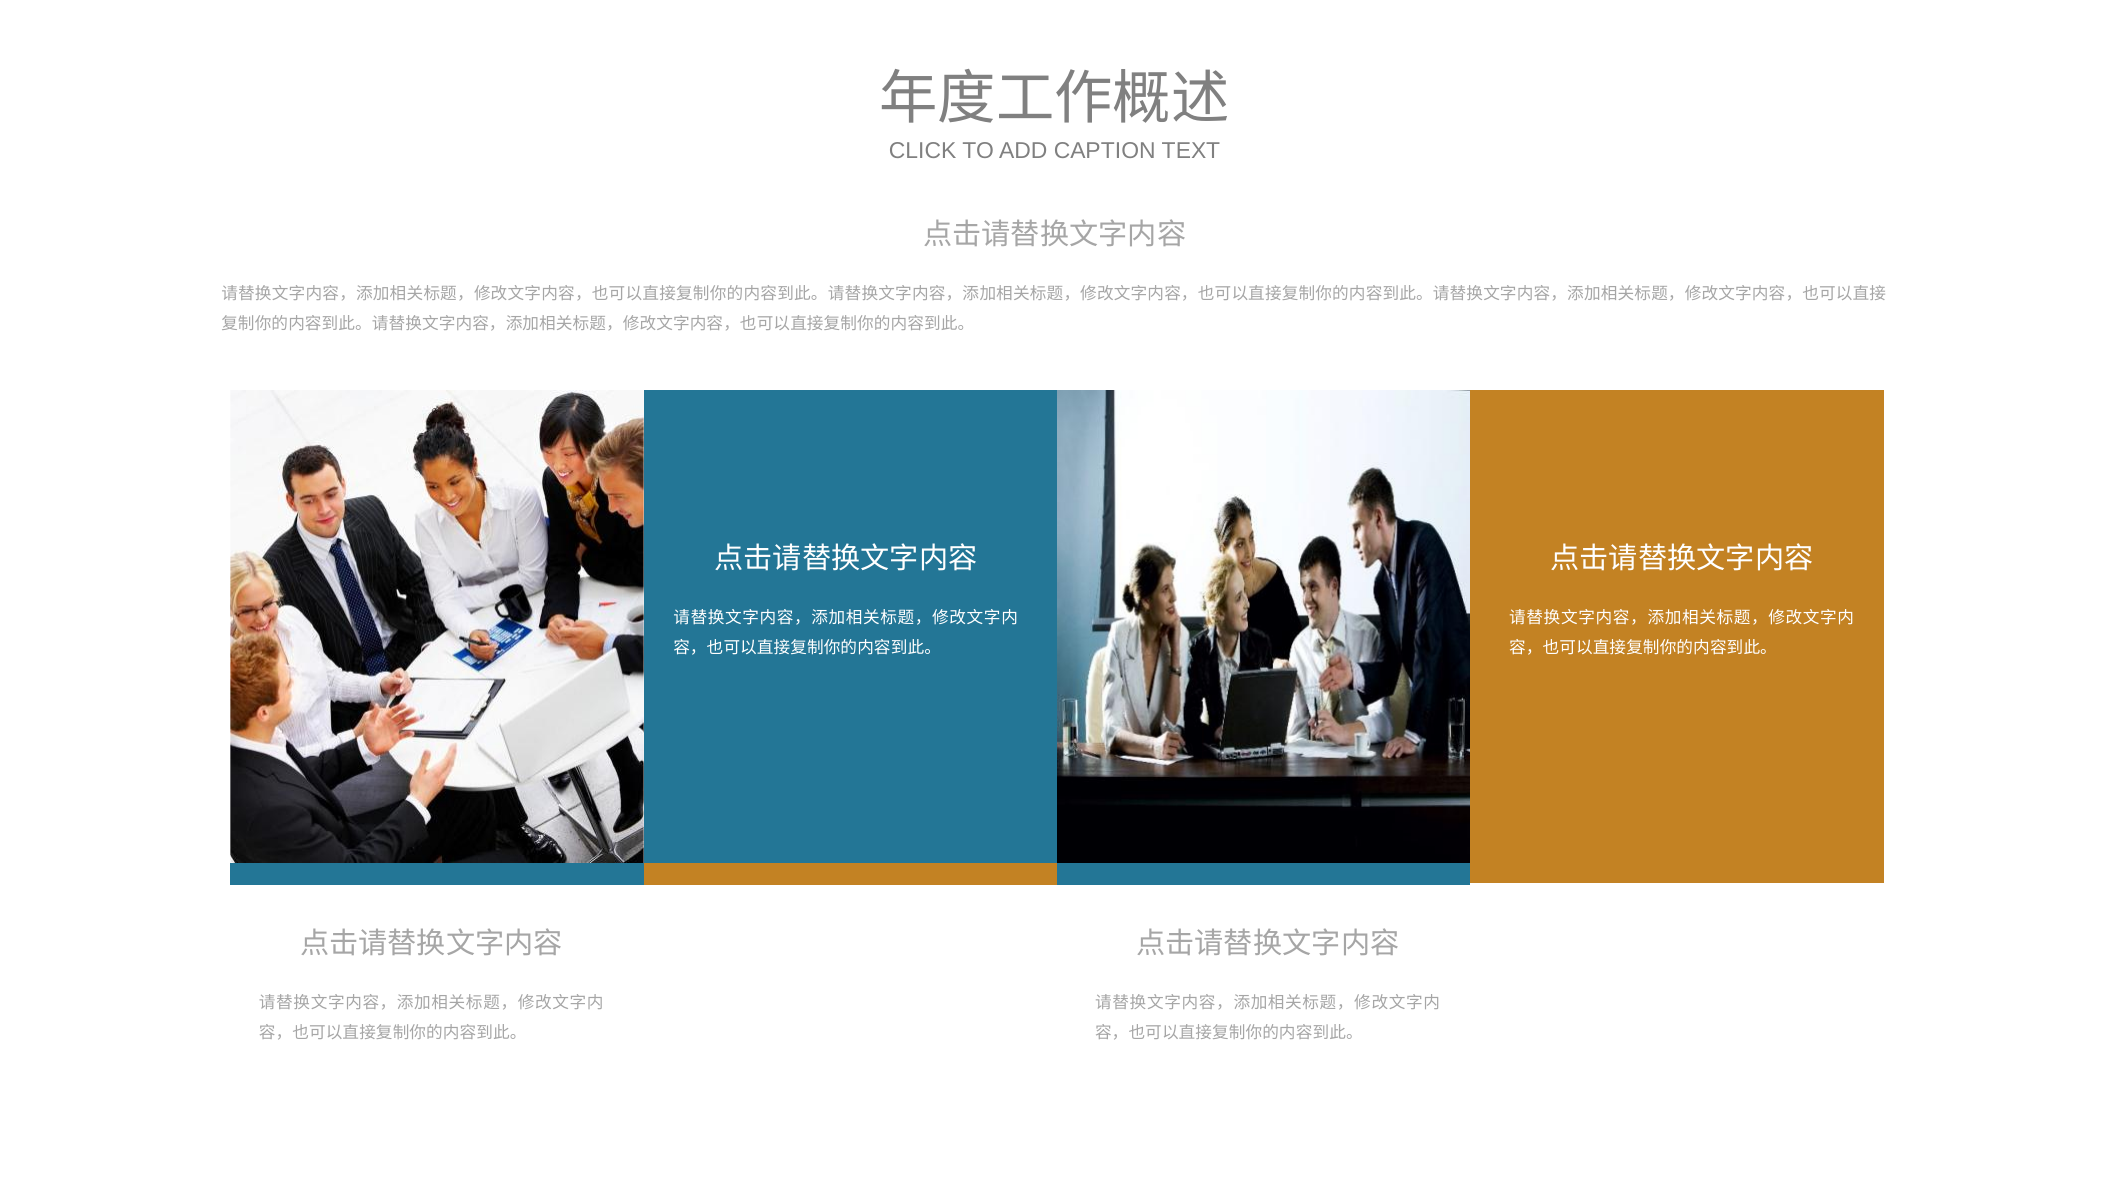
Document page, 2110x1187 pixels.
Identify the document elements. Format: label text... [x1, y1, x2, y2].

text_box 点击请替换文字内容 [1541, 539, 1823, 575]
text_box [229, 389, 645, 864]
text_box 请替换文字内容，添加相关标题，修改文字内容，也可以直接复制你的内容到此。 [1509, 597, 1855, 658]
text_box CLICK TO ADD CAPTION TEXT [865, 135, 1245, 163]
text_box [1057, 862, 1471, 885]
text_box 请替换文字内容，添加相关标题，修改文字内容，也可以直接复制你的内容到此。 [673, 597, 1019, 658]
text_box [643, 390, 1057, 863]
text_box 点击请替换文字内容 [913, 215, 1196, 251]
text_box [1470, 390, 1884, 862]
text_box 请替换文字内容，添加相关标题，修改文字内容，也可以直接复制你的内容到此。 [259, 981, 605, 1042]
text_box 点击请替换文字内容 [705, 539, 987, 575]
text_box 请替换文字内容，添加相关标题，修改文字内容，也可以直接复制你的内容到此。请替换文字内容，添加相关标题，修改文字内容，也可以直接复制你的内容到此。请替换文字内容，添加相关标题，修改文字内容，也可以直接复制你的内容到此。请替换文字内容，添加相关标题，修改文字内容，也可以直接复制你的内容到此。 [221, 272, 1888, 333]
text_box 点击请替换文字内容 [290, 924, 573, 960]
text_box [230, 862, 644, 885]
text_box [1056, 389, 1471, 862]
text_box [644, 863, 1057, 885]
text_box 点击请替换文字内容 [1126, 924, 1409, 960]
text_box 年度工作概述 [865, 60, 1245, 131]
text_box [1470, 862, 1884, 883]
text_box 请替换文字内容，添加相关标题，修改文字内容，也可以直接复制你的内容到此。 [1094, 981, 1441, 1042]
